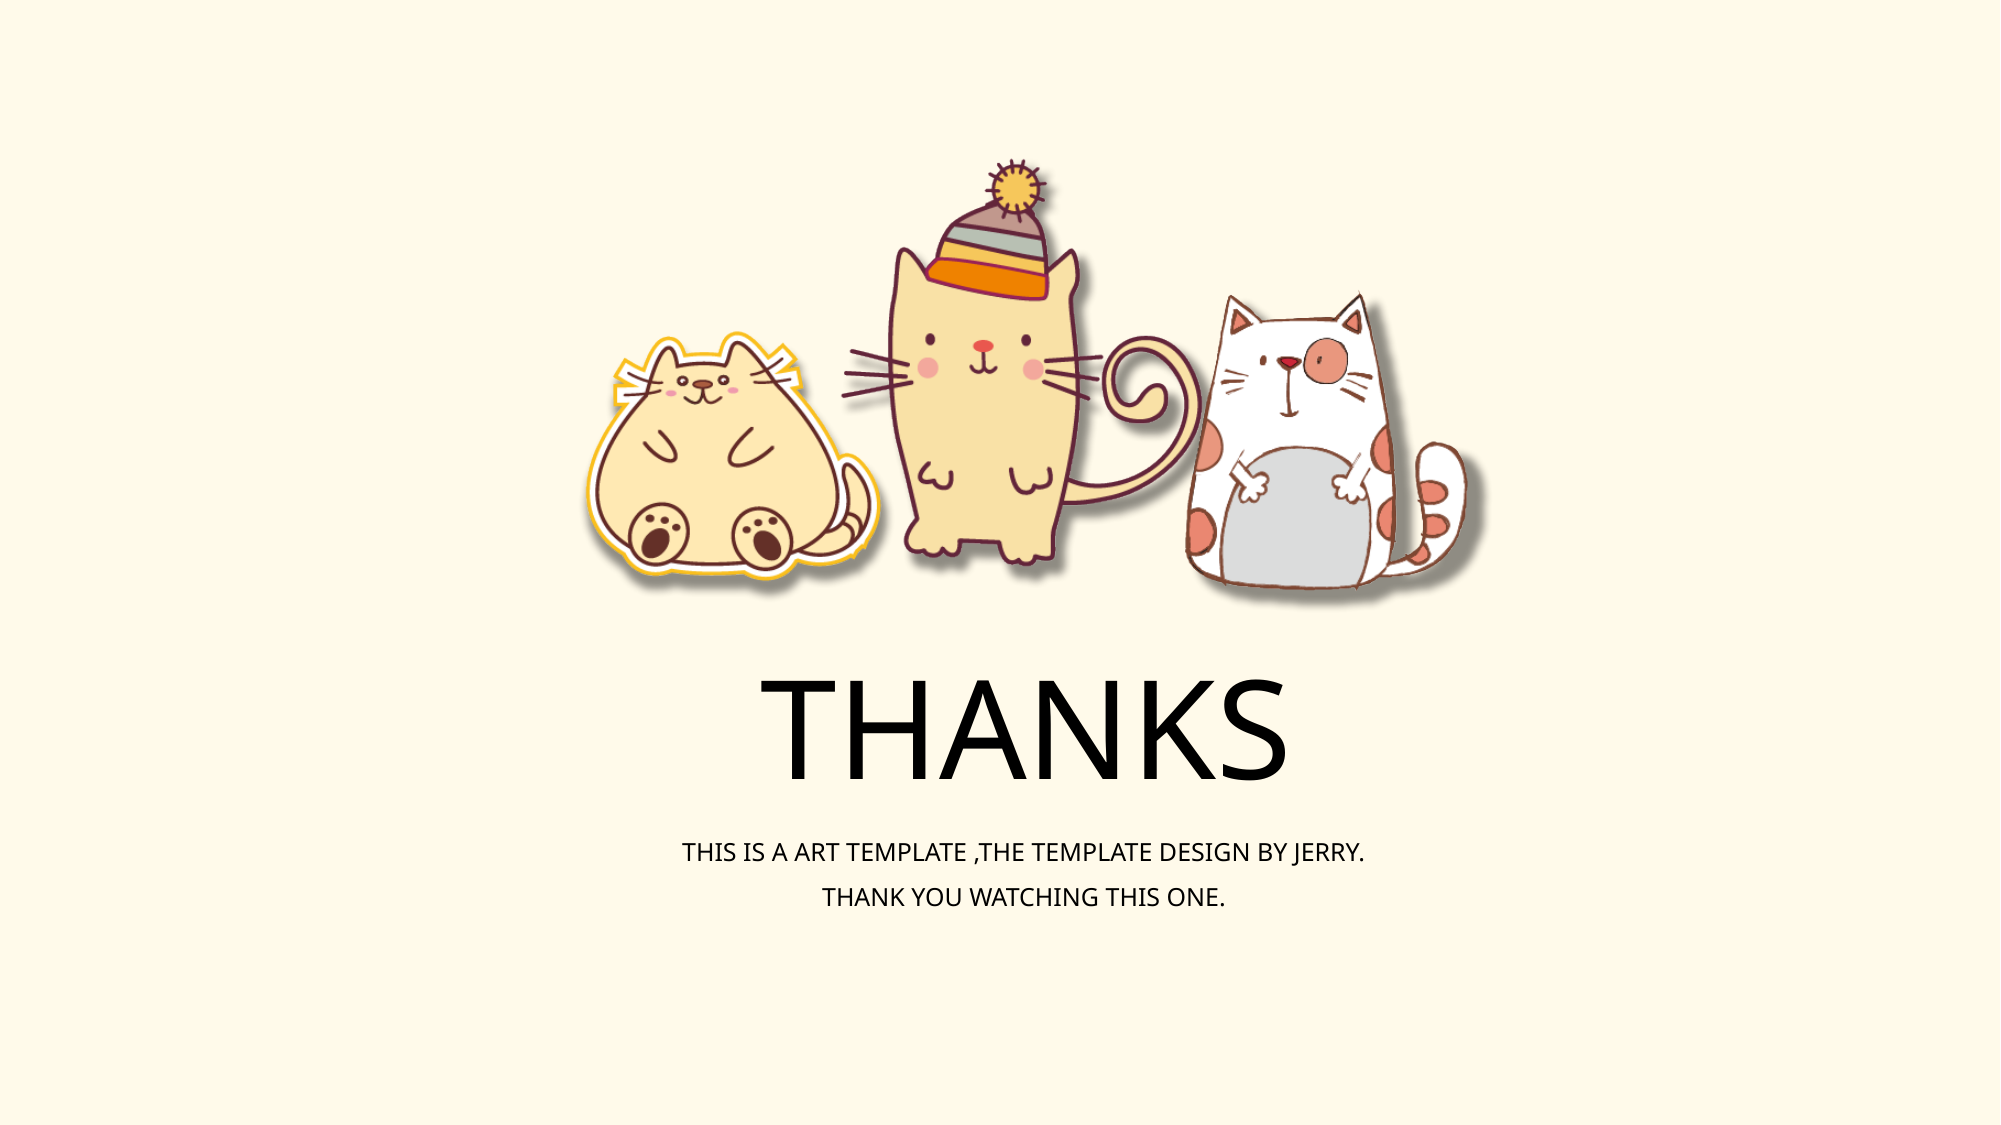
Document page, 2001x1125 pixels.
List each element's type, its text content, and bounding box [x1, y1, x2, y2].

picture [571, 150, 1487, 614]
text_box THIS IS A ART TEMPLATE ,THE TEMPLATE DESIGN BY JERRY. THANK YOU WATCHING THIS ONE. [647, 814, 1402, 919]
text_box THANKS [403, 634, 1650, 815]
